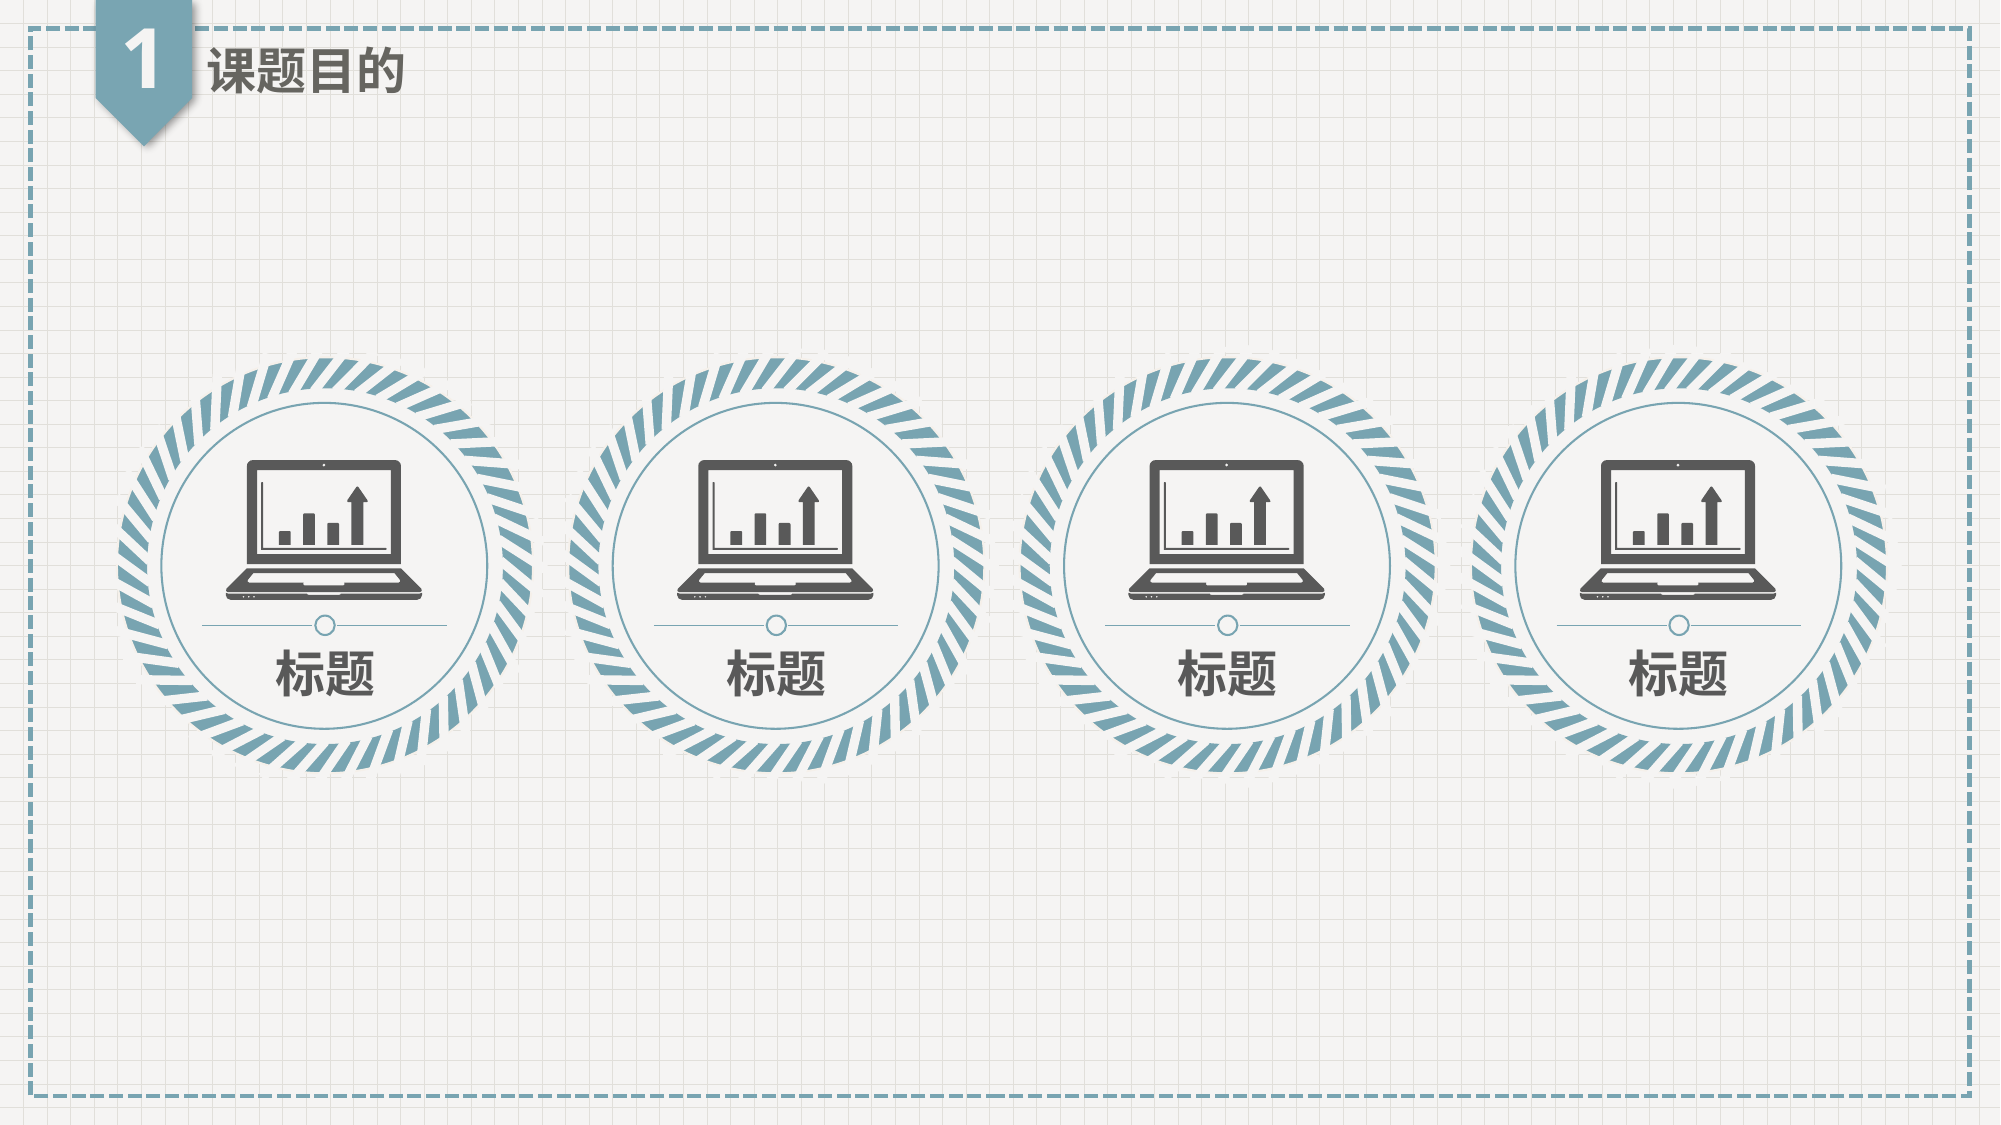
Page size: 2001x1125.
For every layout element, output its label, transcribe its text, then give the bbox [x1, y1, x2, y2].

list 课题目的 [192, 35, 883, 112]
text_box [105, 346, 545, 786]
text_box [1007, 346, 1448, 786]
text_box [556, 346, 996, 786]
list 1 [95, 0, 193, 123]
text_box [1459, 346, 1899, 786]
